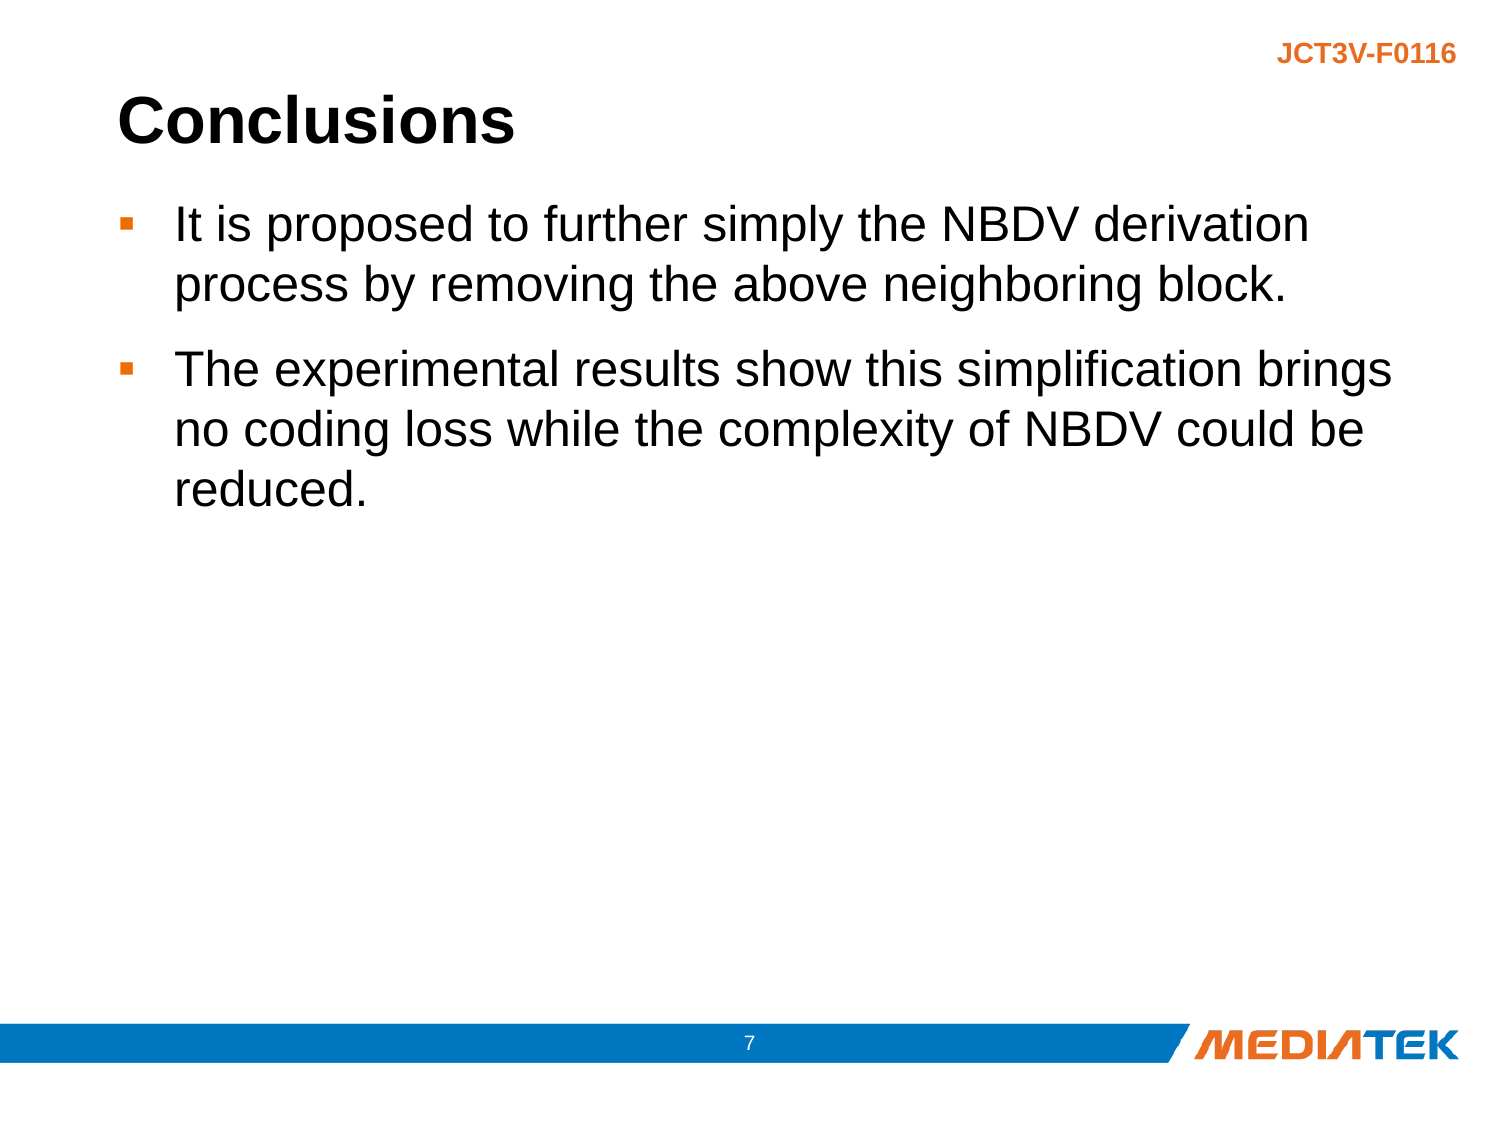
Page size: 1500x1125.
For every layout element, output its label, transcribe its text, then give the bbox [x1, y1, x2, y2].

picture [0, 1023, 711, 1063]
title Conclusions [101, 62, 1425, 172]
picture [789, 1023, 1459, 1063]
slide_number 6 [711, 1022, 789, 1090]
list It is proposed to further simply the NBDV derivation process by removing the above neighboring block. The experimental results show this simplification brings no coding loss while the complexity of NBDV could be reduced. [102, 184, 1425, 998]
